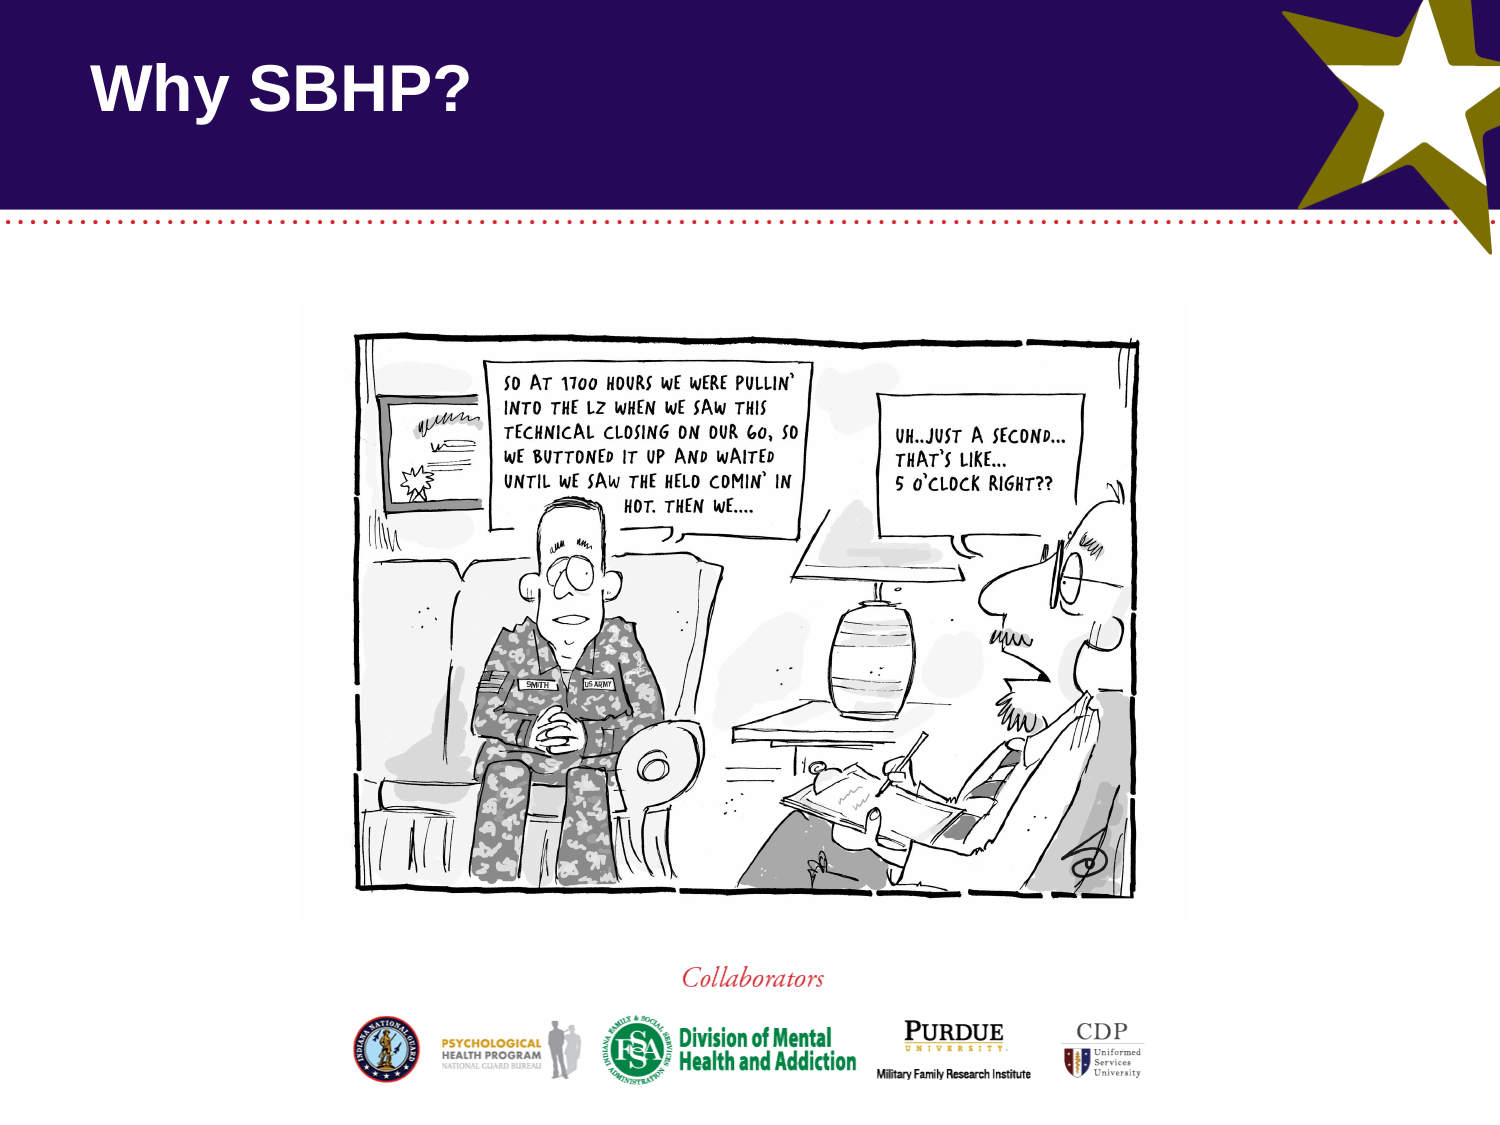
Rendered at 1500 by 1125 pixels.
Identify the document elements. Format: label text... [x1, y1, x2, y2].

picture [0, 0, 1500, 1125]
title Why SBHP? [75, 37, 1313, 213]
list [299, 299, 1188, 927]
